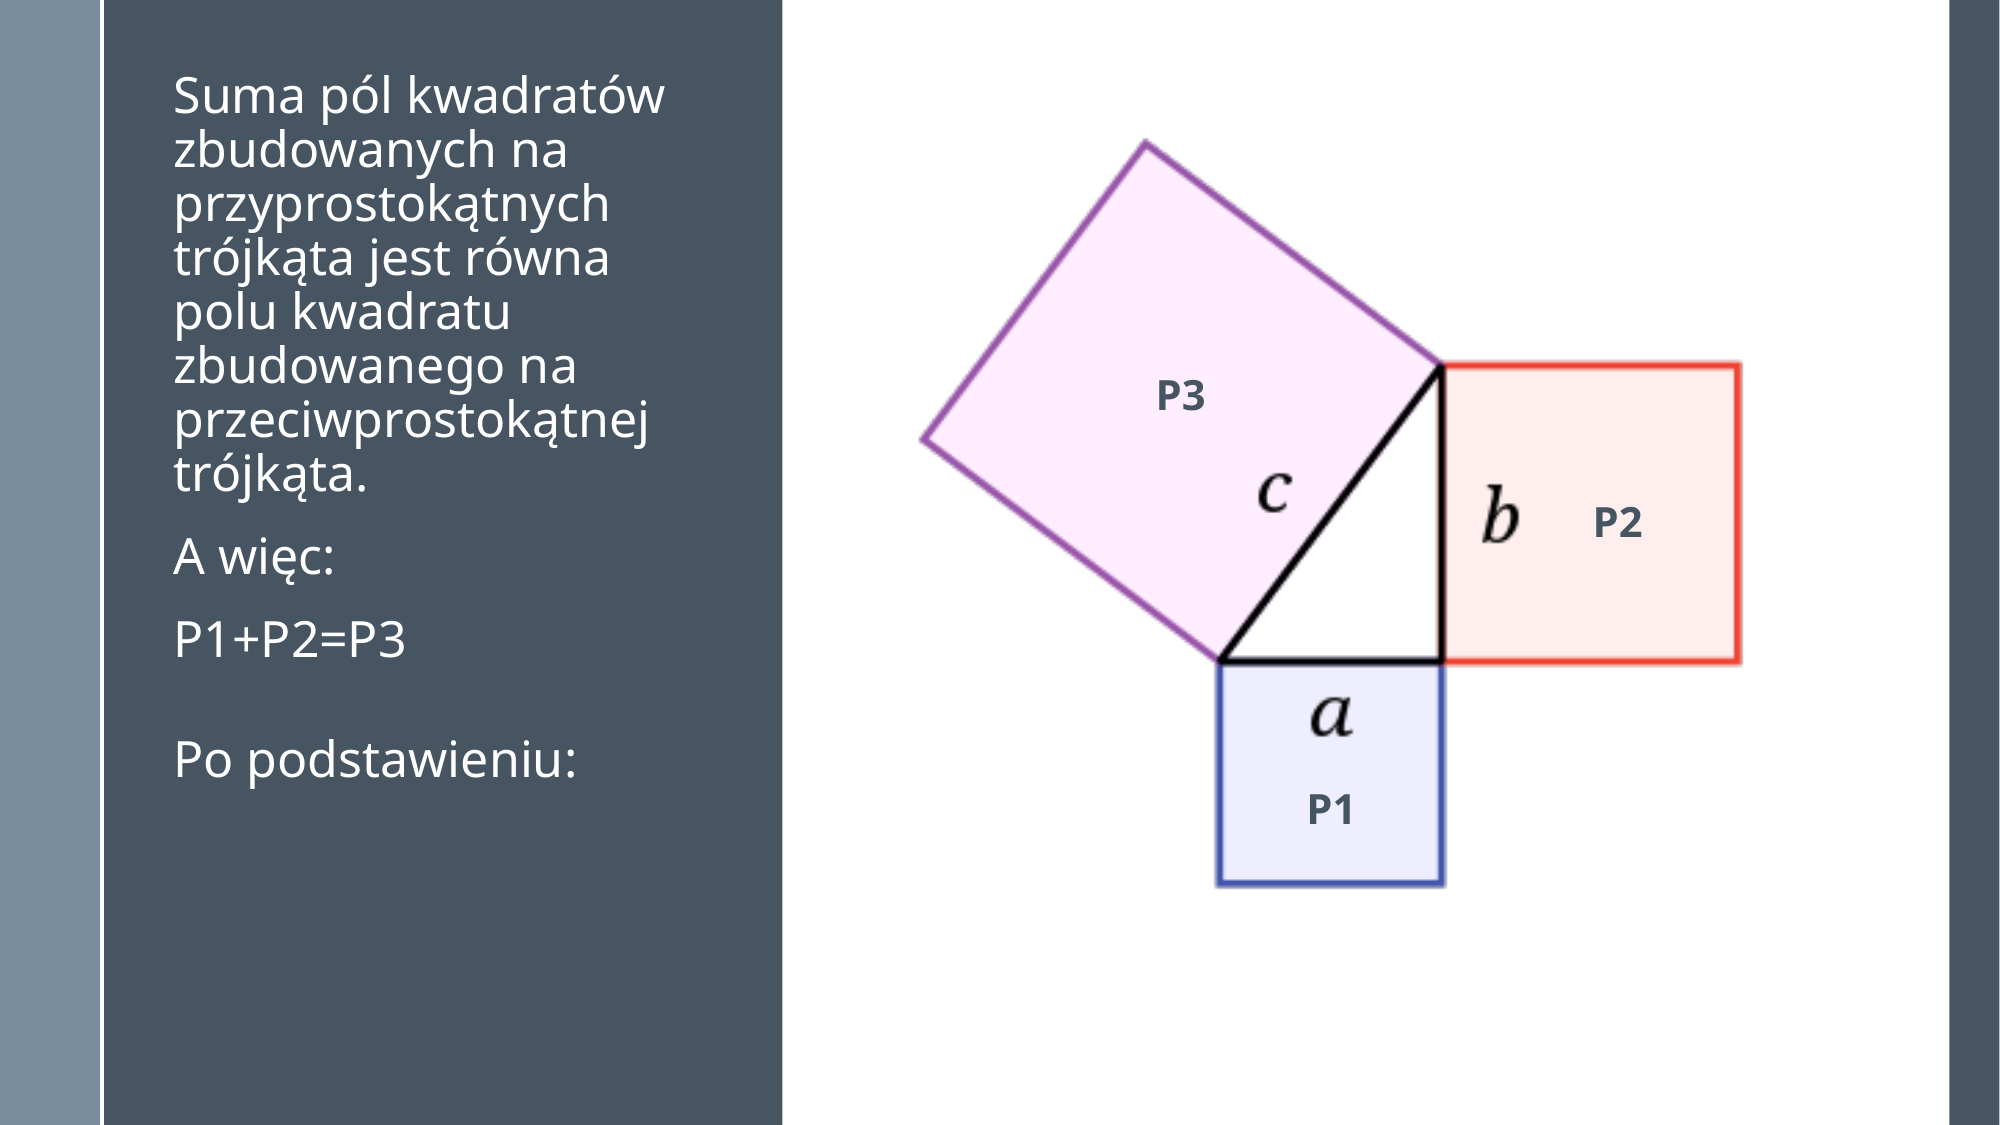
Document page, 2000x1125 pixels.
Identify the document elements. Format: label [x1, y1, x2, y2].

list [917, 137, 1746, 892]
